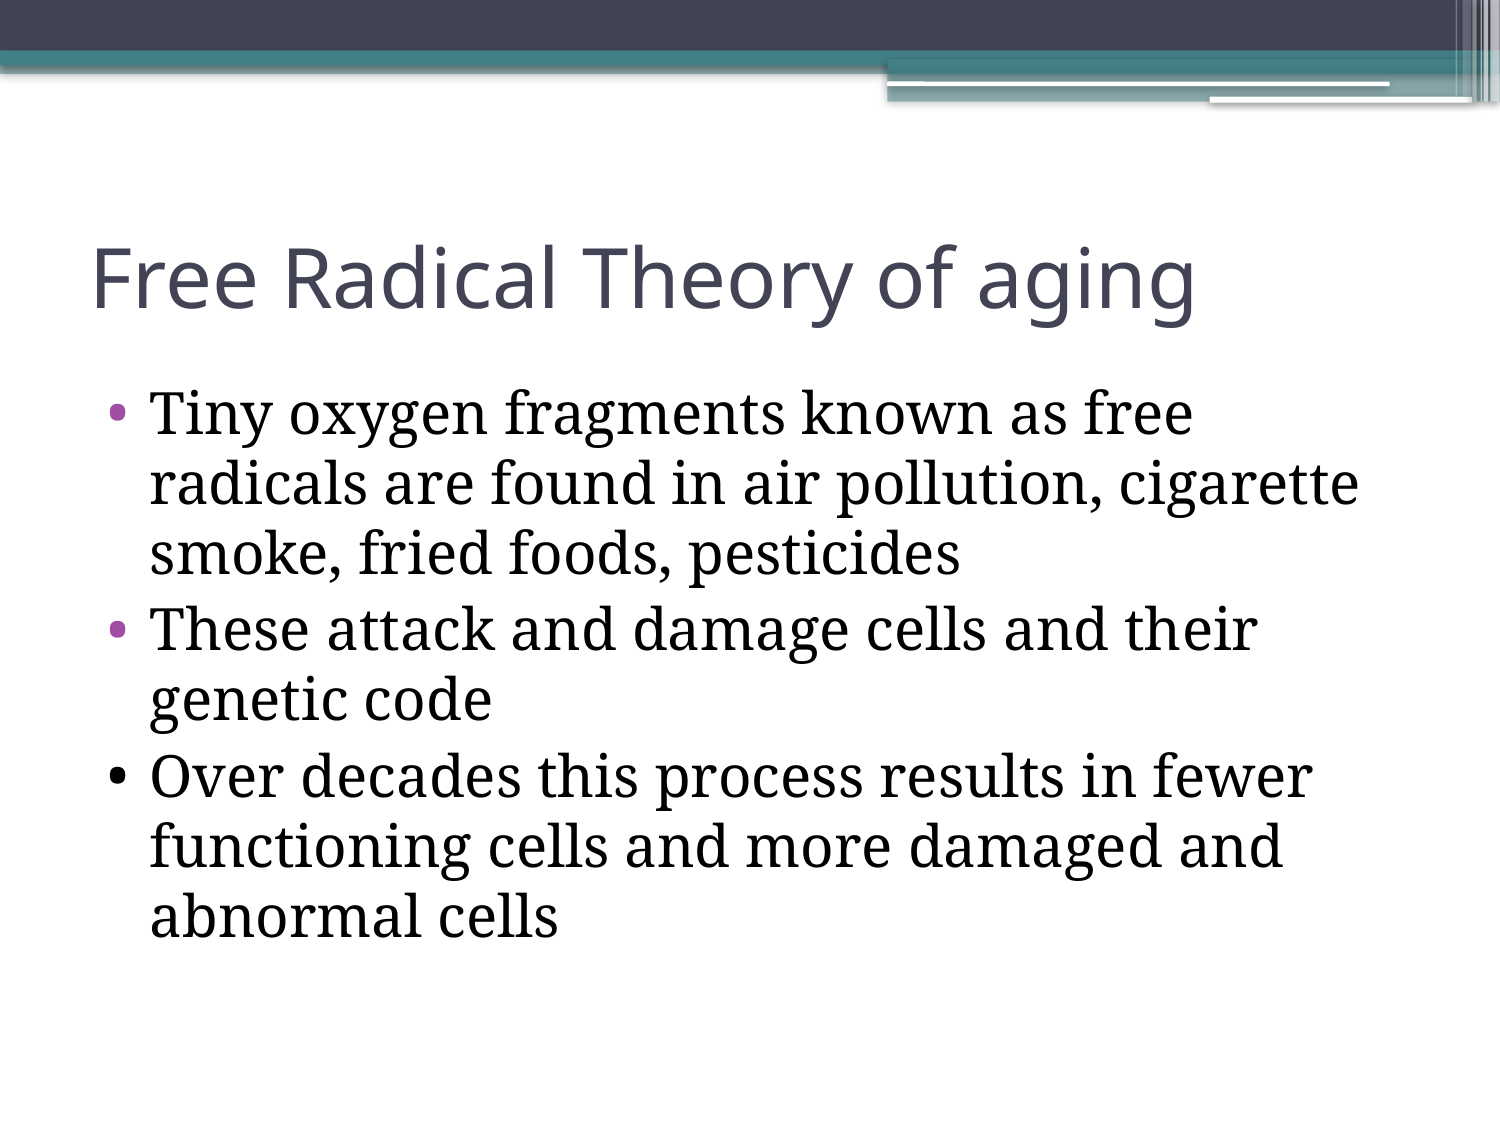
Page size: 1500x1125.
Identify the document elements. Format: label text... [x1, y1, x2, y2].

list Tiny oxygen fragments known as free radicals are found in air pollution, cigarette smoke, fried foods, pesticides These attack and damage cells and their genetic code Over decades this process results in fewer functioning cells and more damaged and abnormal cells [75, 368, 1425, 1079]
title Free Radical Theory of aging [75, 187, 1425, 363]
